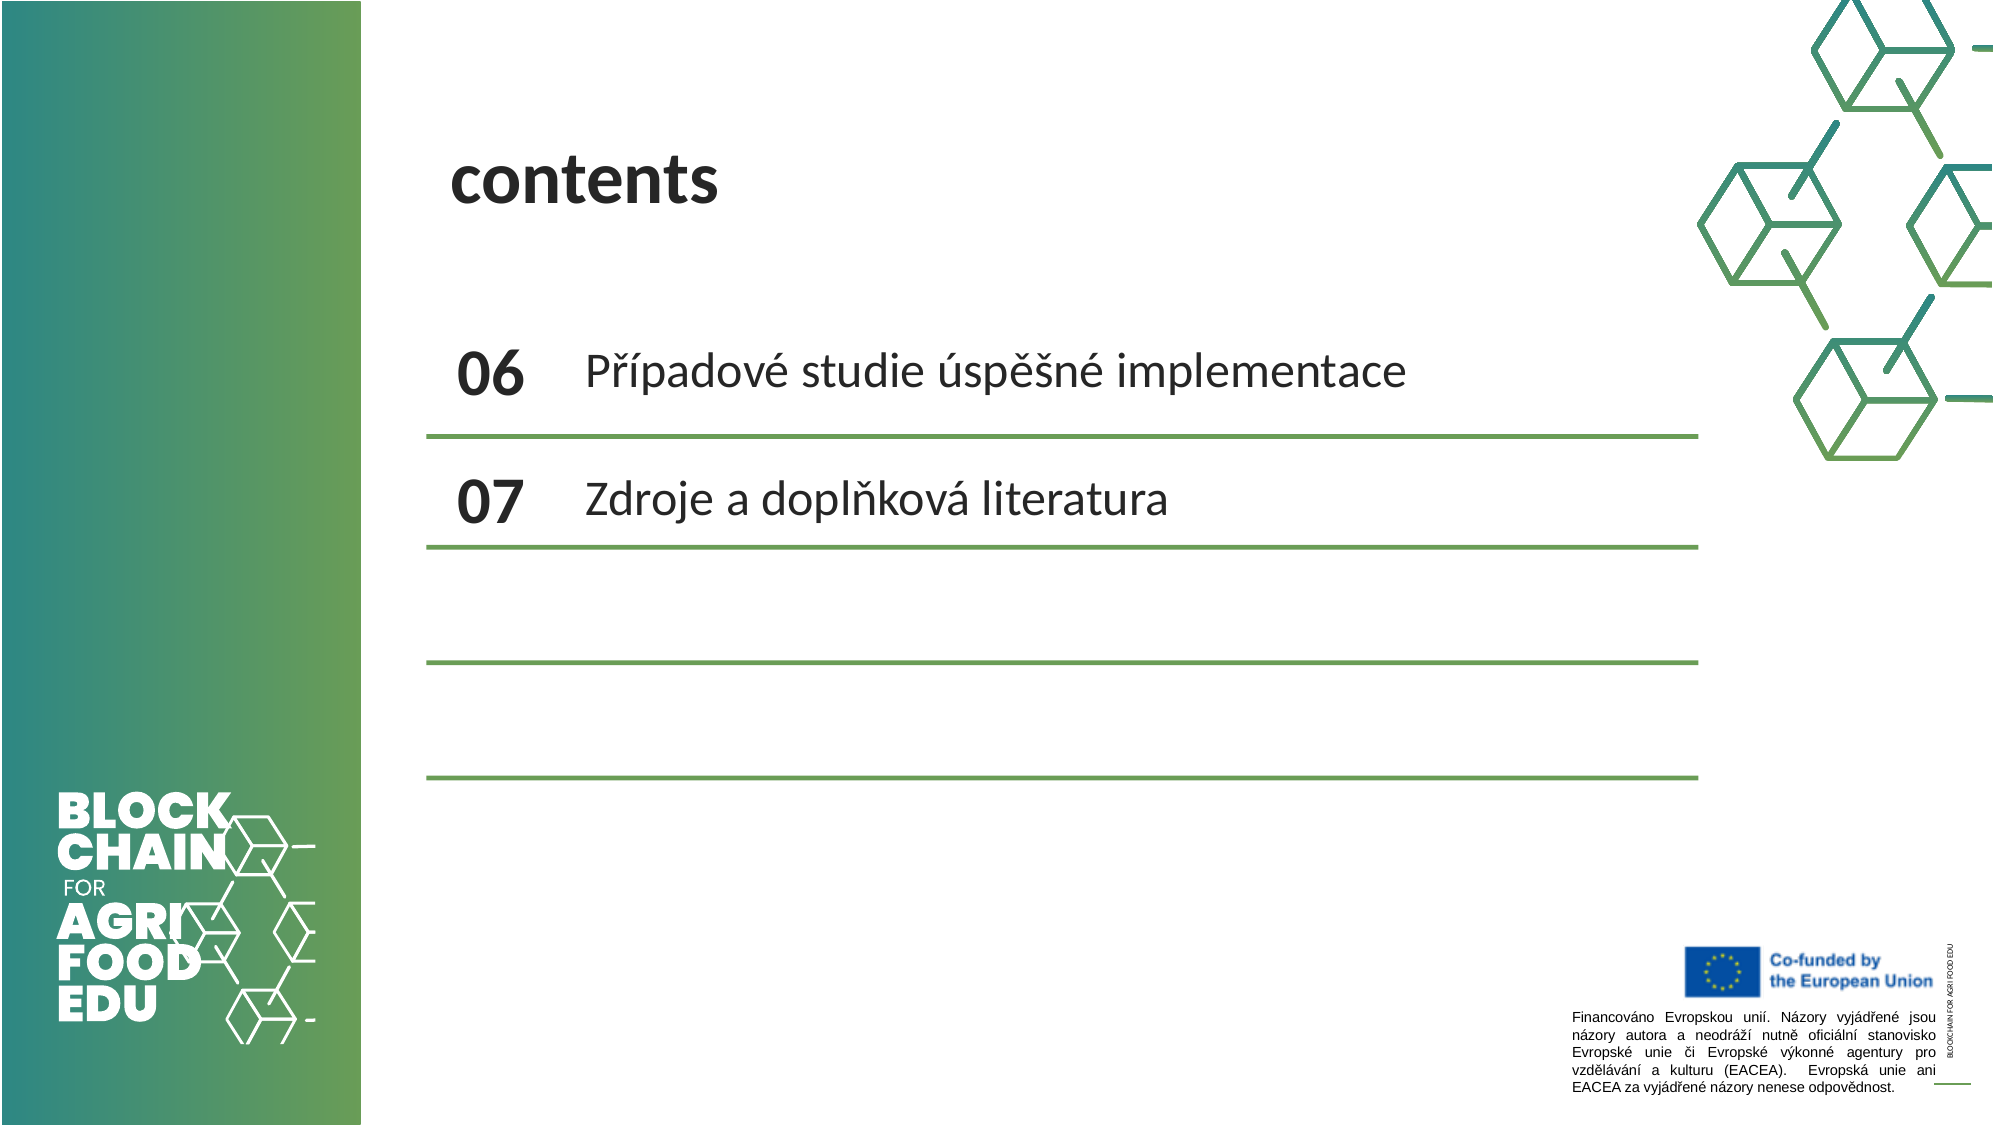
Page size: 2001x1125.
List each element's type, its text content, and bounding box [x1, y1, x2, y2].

list Případové studie úspěšné implementace [570, 314, 1699, 429]
picture [1682, 944, 1952, 1002]
text_box Zdroje a doplňková literatura [570, 442, 1699, 556]
list contents [435, 120, 1263, 239]
list 06 [433, 317, 549, 431]
text_box Financováno Evropskou unií. Názory vyjádřené jsou názory autora a neodráží nutně oficiální stanovisko Evropské unie či Evropské výkonné agentury pro vzdělávání a kulturu (EACEA). Evropská unie ani EACEA za vyjádřené názory nenese odpovědnost. [1557, 1000, 1951, 1104]
text_box 07 [433, 445, 549, 559]
